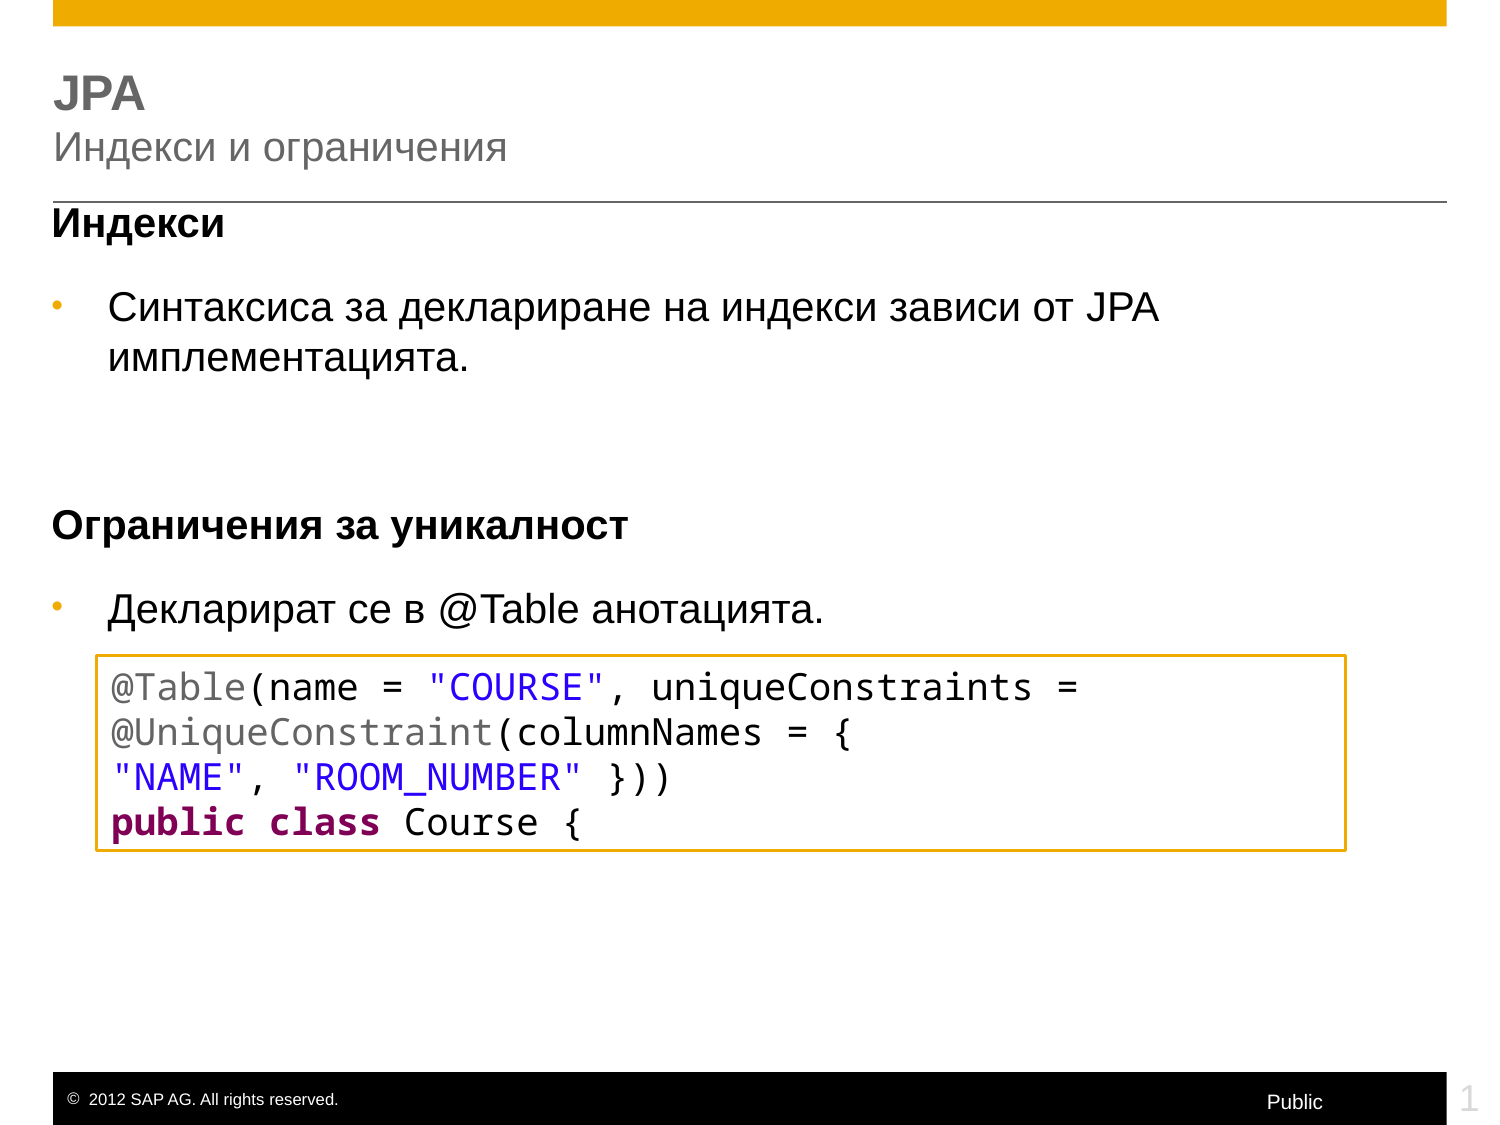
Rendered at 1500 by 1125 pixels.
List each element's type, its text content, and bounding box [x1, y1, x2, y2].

list Индекси Синтаксиса за деклариране на индекси зависи от JPA имплементацията. Oграничения за уникалност Декларират се в @Table анотацията. [51, 196, 1294, 640]
text_box @Table(name = "COURSE", uniqueConstraints = @UniqueConstraint(columnNames = { "NAME", "ROOM_NUMBER" })) public class Course { [95, 654, 1347, 852]
text_box 1 [1458, 1074, 1500, 1120]
title JPA Индекси и ограничения [53, 53, 1447, 178]
